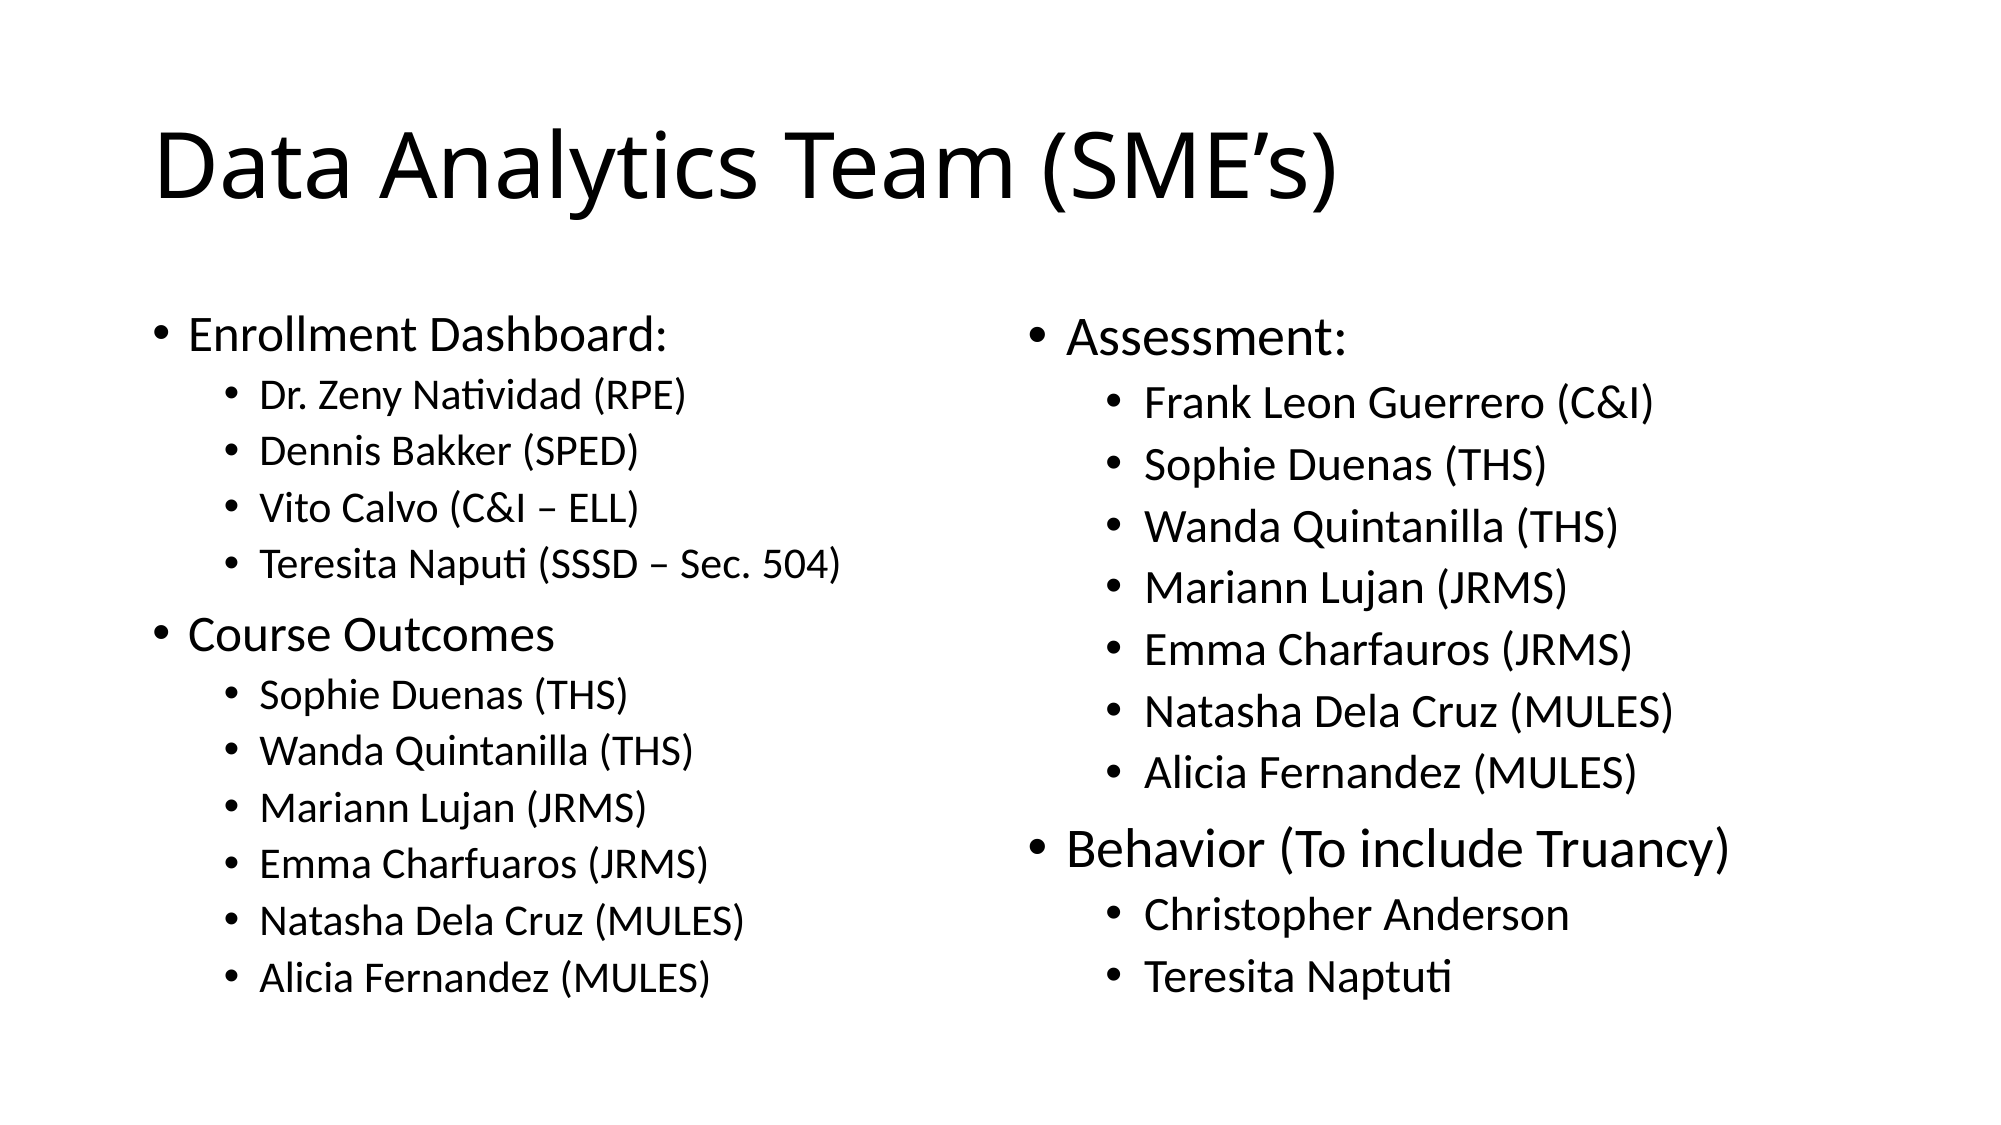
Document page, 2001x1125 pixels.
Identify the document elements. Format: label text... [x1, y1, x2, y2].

title Data Analytics Team (SME’s) [137, 59, 1863, 278]
list Assessment: Frank Leon Guerrero (C&I) Sophie Duenas (THS) Wanda Quintanilla (THS) Mariann Lujan (JRMS) Emma Charfauros (JRMS) Natasha Dela Cruz (MULES) Alicia Fernandez (MULES) Behavior (To include Truancy) Christopher Anderson Teresita Naptuti [1012, 299, 1863, 1014]
list Enrollment Dashboard: Dr. Zeny Natividad (RPE) Dennis Bakker (SPED) Vito Calvo (C&I – ELL) Teresita Naputi (SSSD – Sec. 504) Course Outcomes Sophie Duenas (THS) Wanda Quintanilla (THS) Mariann Lujan (JRMS) Emma Charfuaros (JRMS) Natasha Dela Cruz (MULES) Alicia Fernandez (MULES) [137, 299, 988, 1014]
